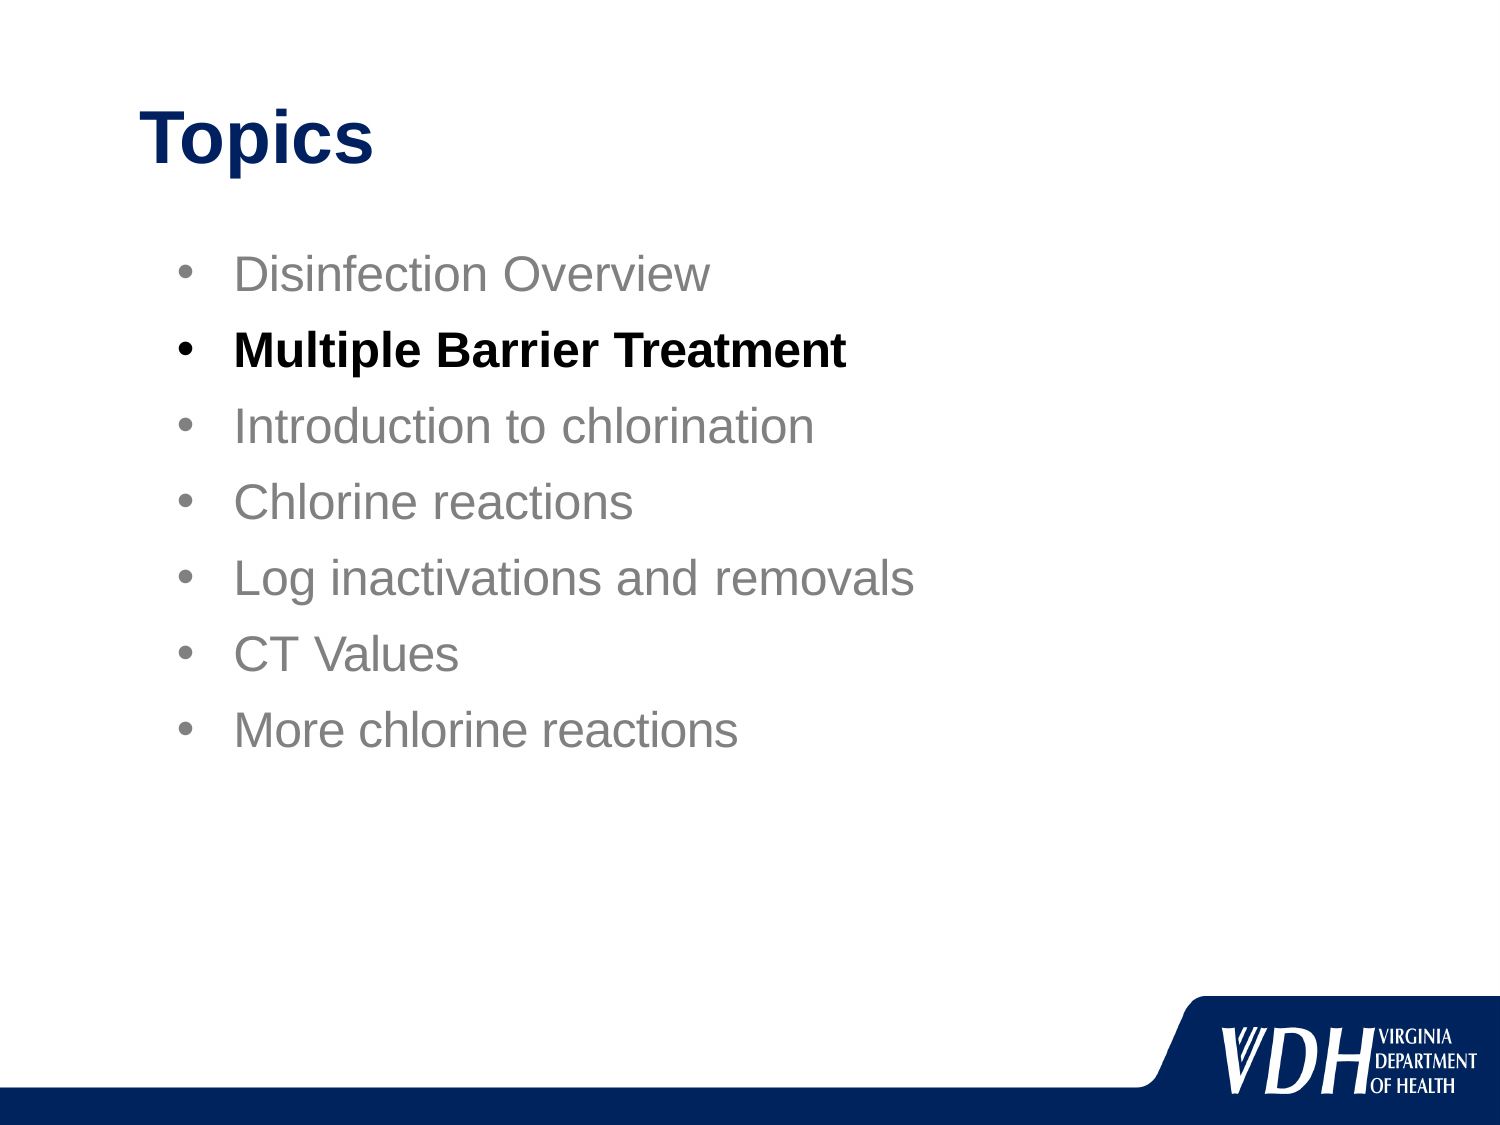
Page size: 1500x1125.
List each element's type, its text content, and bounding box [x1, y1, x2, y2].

title Topics [137, 37, 947, 228]
picture [0, 0, 1500, 1125]
text_box Disinfection Overview Multiple Barrier Treatment Introduction to chlorination Chlorine reactions Log inactivations and removals CT Values More chlorine reactions [174, 223, 1163, 758]
